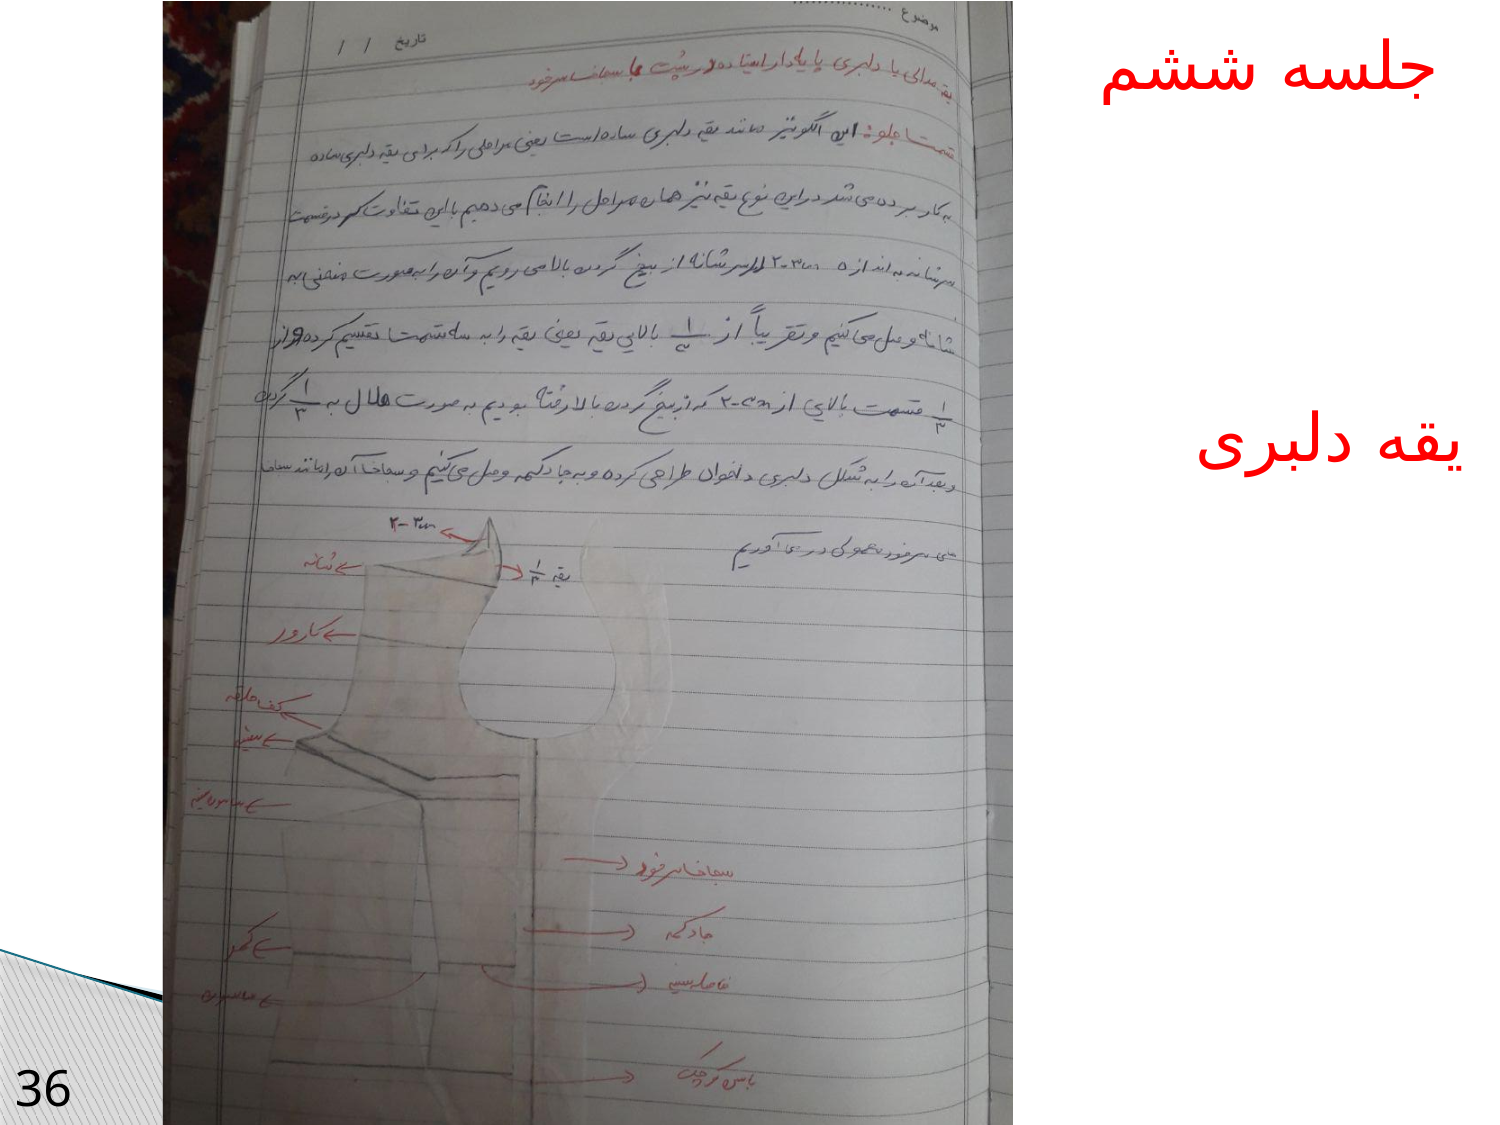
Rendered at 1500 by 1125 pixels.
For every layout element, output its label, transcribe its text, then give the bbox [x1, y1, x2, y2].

text_box یقه دلبری [1162, 387, 1479, 483]
text_box جلسه ششم [1013, 15, 1454, 111]
text_box 36 [0, 1049, 100, 1124]
picture [20, 2, 1155, 1125]
